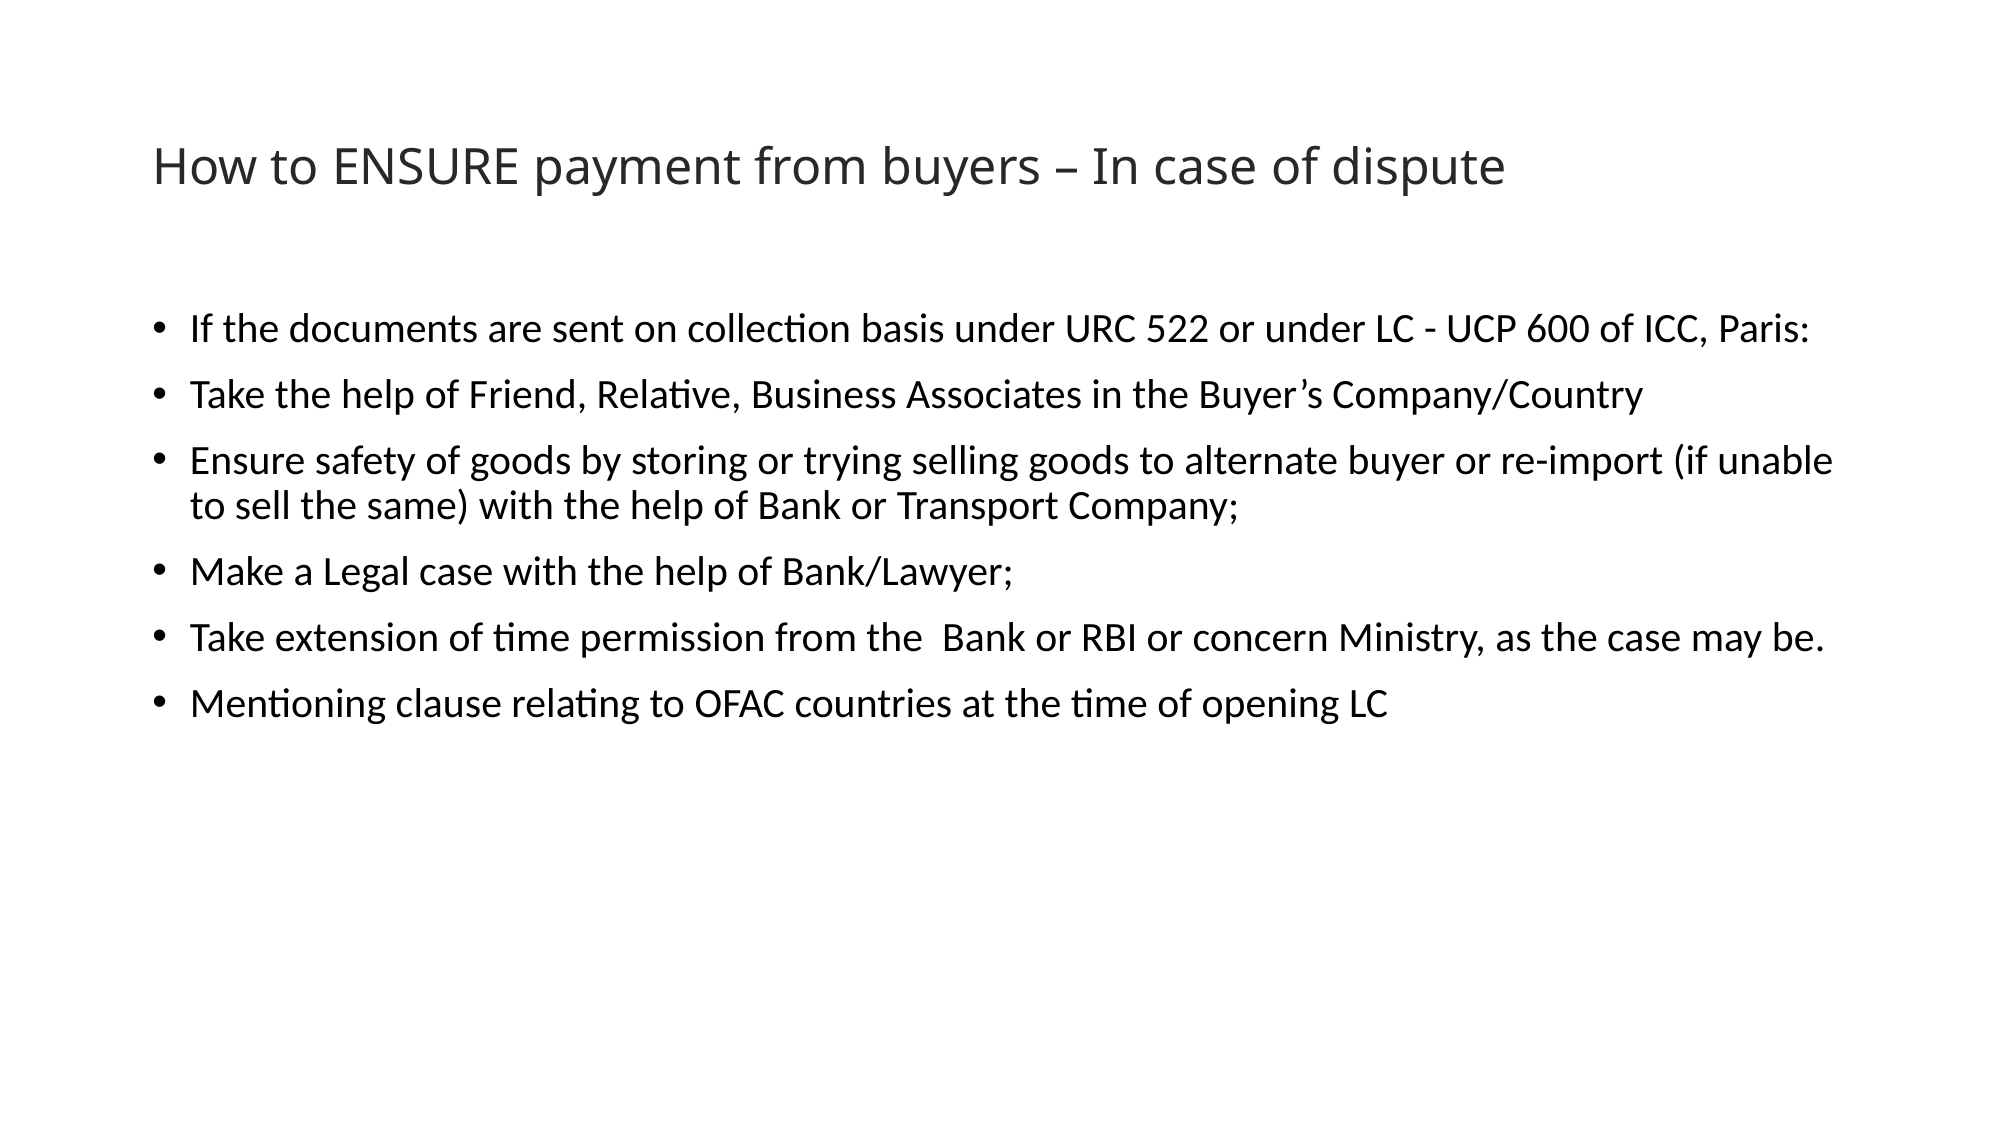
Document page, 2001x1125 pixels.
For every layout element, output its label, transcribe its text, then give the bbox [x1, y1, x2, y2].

list If the documents are sent on collection basis under URC 522 or under LC - UCP 600 of ICC, Paris: Take the help of Friend, Relative, Business Associates in the Buyer’s Company/Country Ensure safety of goods by storing or trying selling goods to alternate buyer or re-import (if unable to sell the same) with the help of Bank or Transport Company; Make a Legal case with the help of Bank/Lawyer; Take extension of time permission from the Bank or RBI or concern Ministry, as the case may be. Mentioning clause relating to OFAC countries at the time of opening LC [137, 299, 1863, 1014]
title How to ENSURE payment from buyers – In case of dispute [137, 59, 1863, 278]
